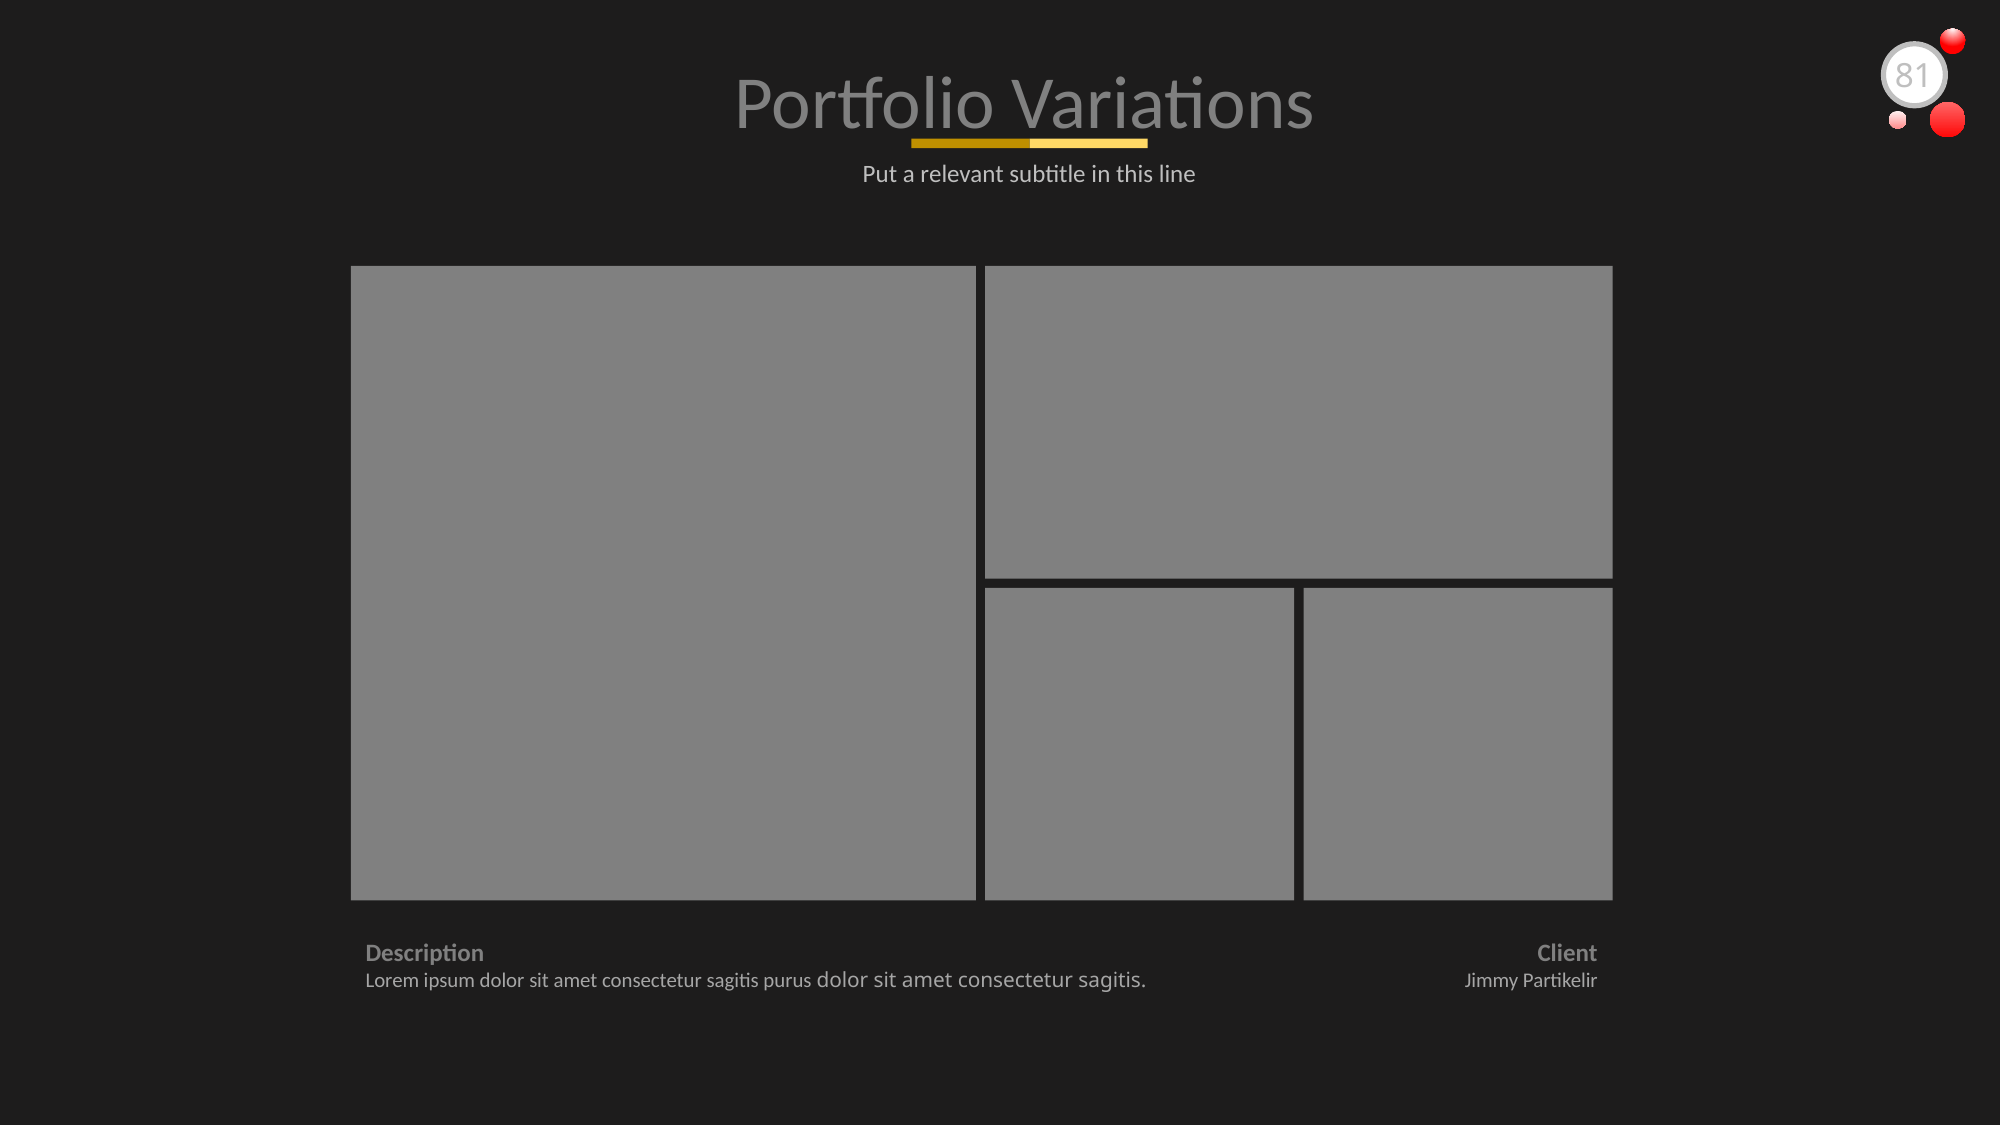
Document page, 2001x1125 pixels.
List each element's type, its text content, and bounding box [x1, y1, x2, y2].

text_box [350, 265, 977, 900]
text_box [1303, 587, 1614, 902]
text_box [1876, 28, 1966, 138]
text_box Put a relevant subtitle in this line [792, 142, 1267, 202]
text_box Description Lorem ipsum dolor sit amet consectetur sagitis purus dolor sit amet consectetur sagitis. [350, 900, 1295, 1028]
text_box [911, 138, 1148, 149]
text_box Portfolio Variations [597, 1, 1454, 152]
text_box Client Jimmy Partikelir [1303, 900, 1613, 1028]
text_box [984, 587, 1295, 900]
text_box [984, 265, 1614, 580]
